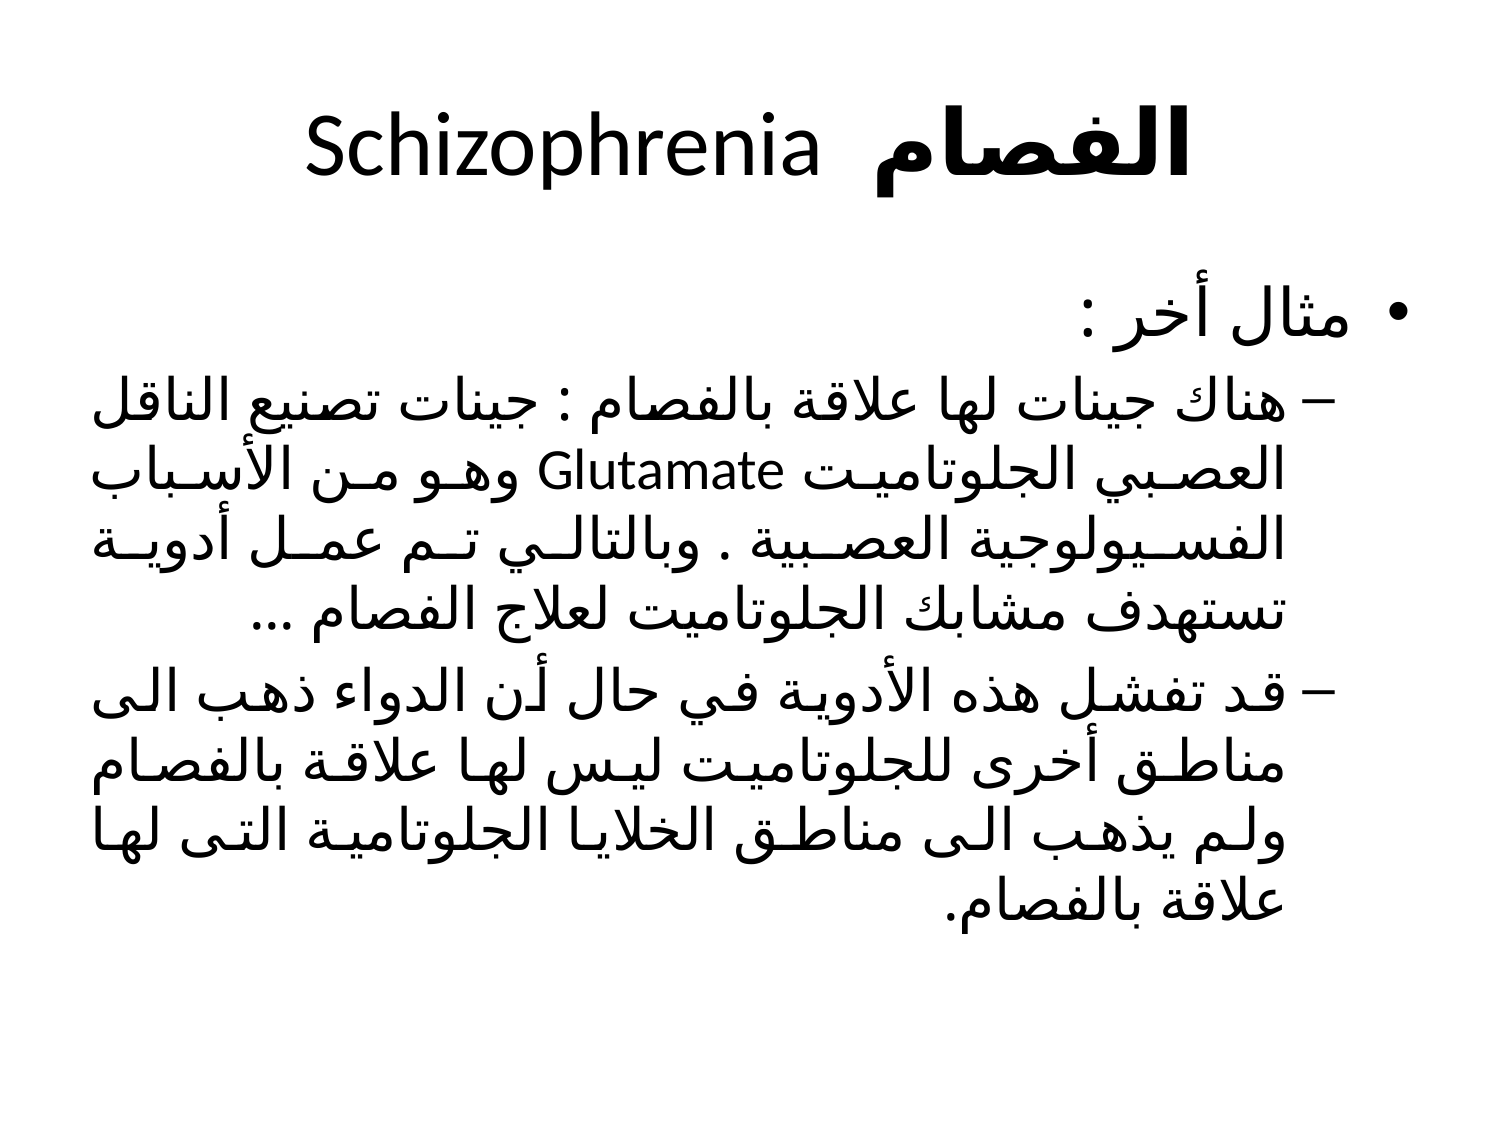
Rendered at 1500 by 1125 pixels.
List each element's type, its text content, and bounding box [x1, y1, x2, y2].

title الفصام Schizophrenia [75, 45, 1425, 233]
list مثال أخر : هناك جينات لها علاقة بالفصام : جينات تصنيع الناقل العصبي الجلوتاميت Glutamate وهو من الأسباب الفسيولوجية العصبية . وبالتالي تم عمل أدوية تستهدف مشابك الجلوتاميت لعلاج الفصام ... قد تفشل هذه الأدوية في حال أن الدواء ذهب الى مناطق أخرى للجلوتاميت ليس لها علاقة بالفصام ولم يذهب الى مناطق الخلايا الجلوتامية التى لها علاقة بالفصام. [75, 262, 1425, 1005]
